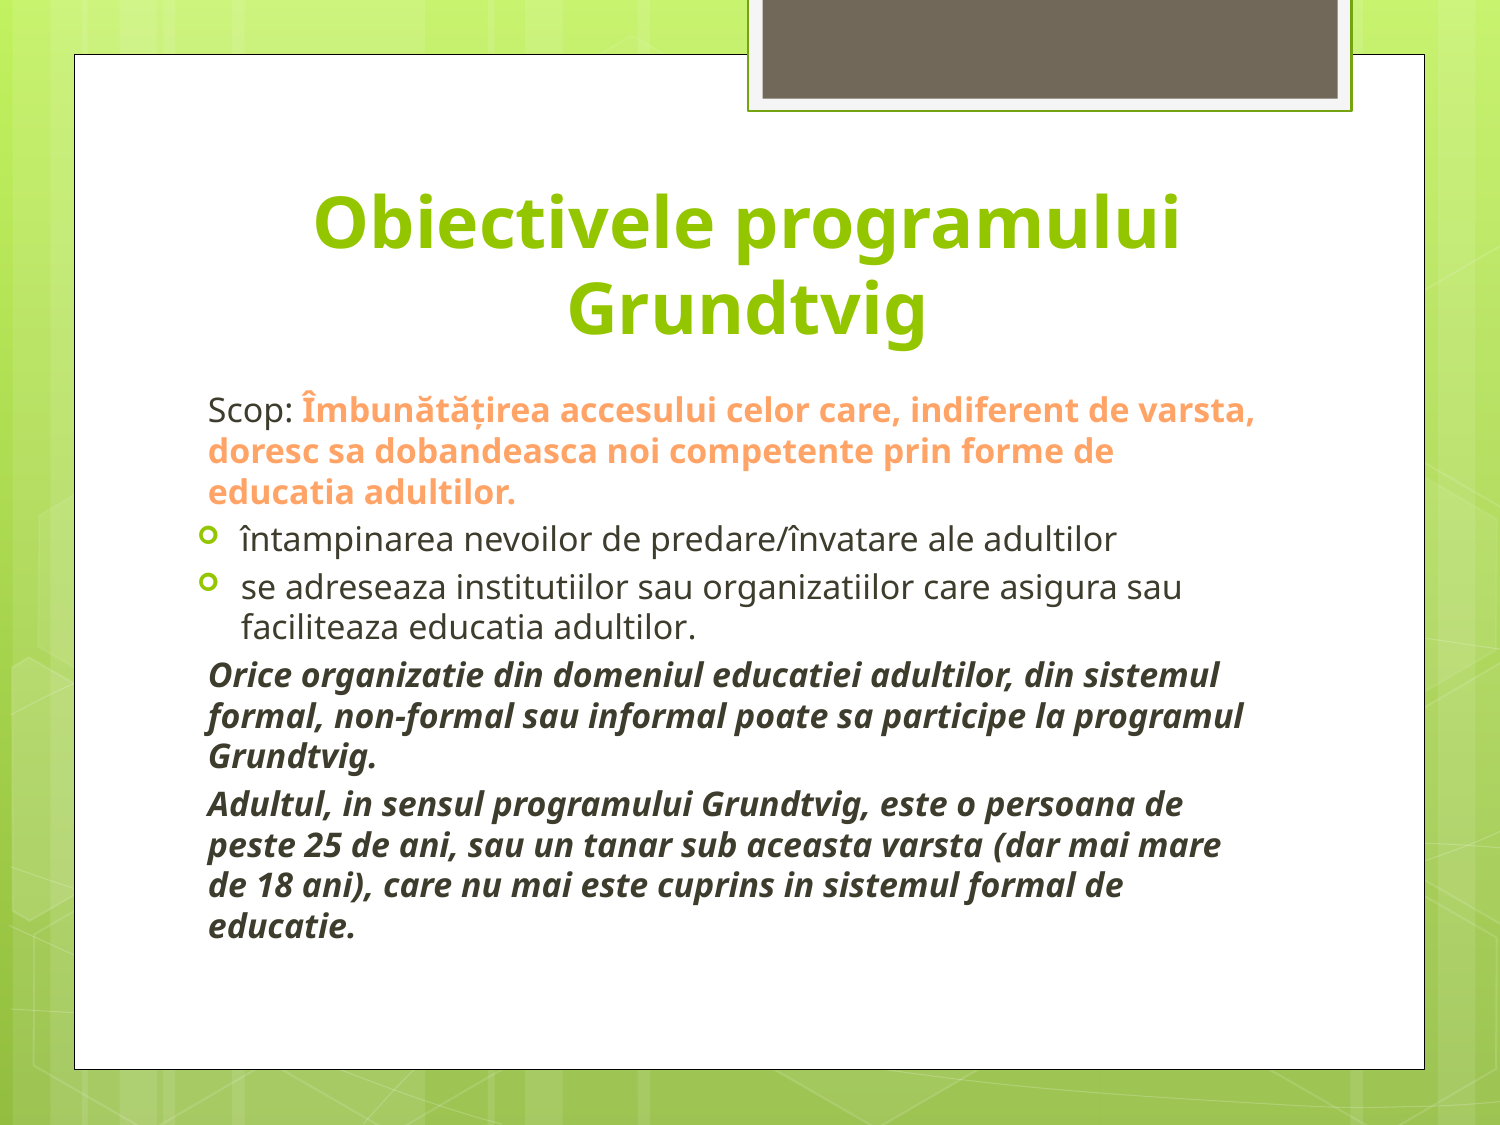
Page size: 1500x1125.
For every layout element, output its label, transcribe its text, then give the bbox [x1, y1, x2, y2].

title Obiectivele programului Grundtvig [171, 168, 1324, 357]
list Scop: Îmbunătățirea accesului celor care, indiferent de varsta, doresc sa dobandeasca noi competente prin forme de educatia adultilor. întampinarea nevoilor de predare/învatare ale adultilor se adreseaza institutiilor sau organizatiilor care asigura sau faciliteaza educatia adultilor. Orice organizatie din domeniul educatiei adultilor, din sistemul formal, non-formal sau informal poate sa participe la programul Grundtvig. Adultul, in sensul programului Grundtvig, este o persoana de peste 25 de ani, sau un tanar sub aceasta varsta (dar mai mare de 18 ani), care nu mai este cuprins in sistemul formal de educatie. [171, 381, 1283, 957]
